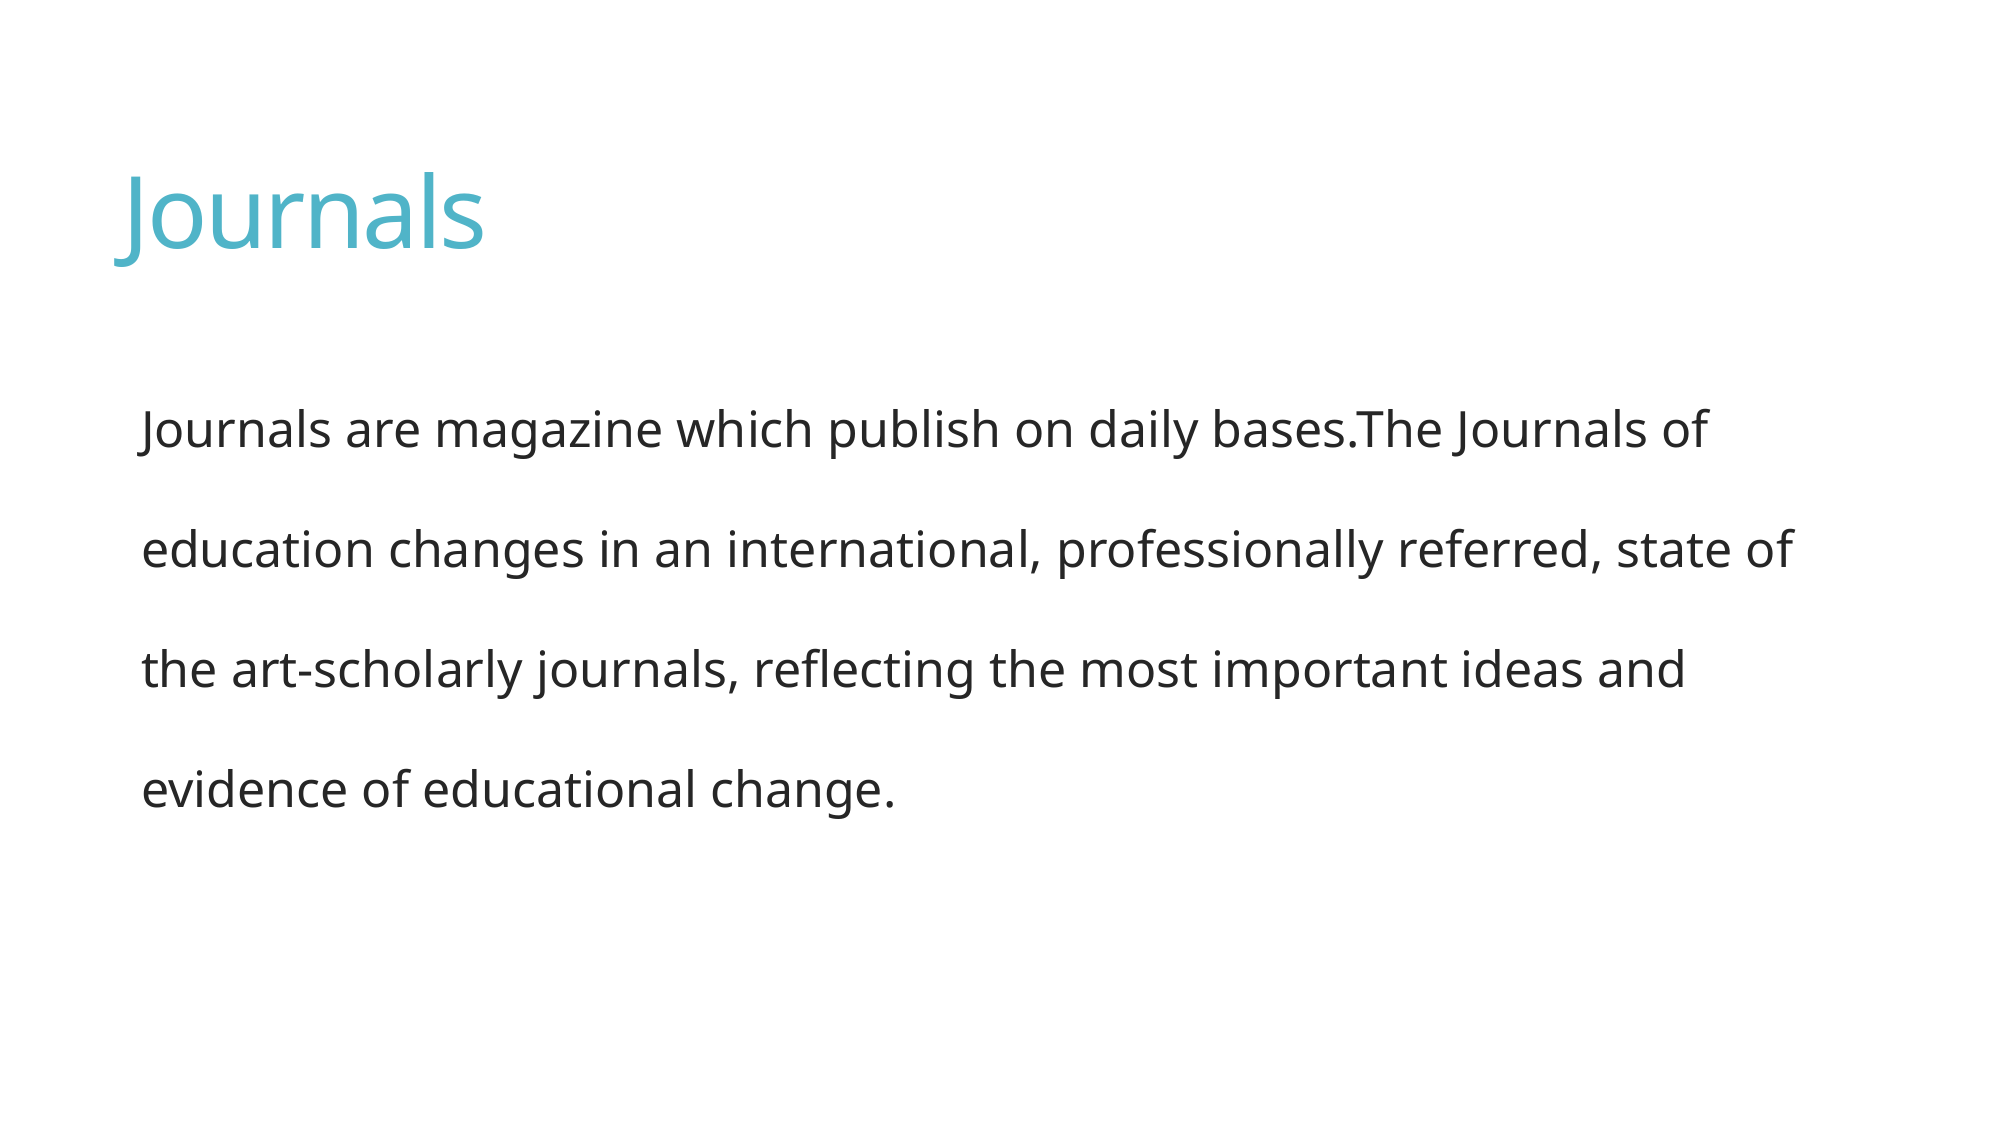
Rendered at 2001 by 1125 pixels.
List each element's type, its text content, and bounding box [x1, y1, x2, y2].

title Journals [107, 81, 1875, 354]
list Journals are magazine which publish on daily bases.The Journals of education changes in an international, professionally referred, state of the art-scholarly journals, reflecting the most important ideas and evidence of educational change. [111, 329, 1876, 948]
